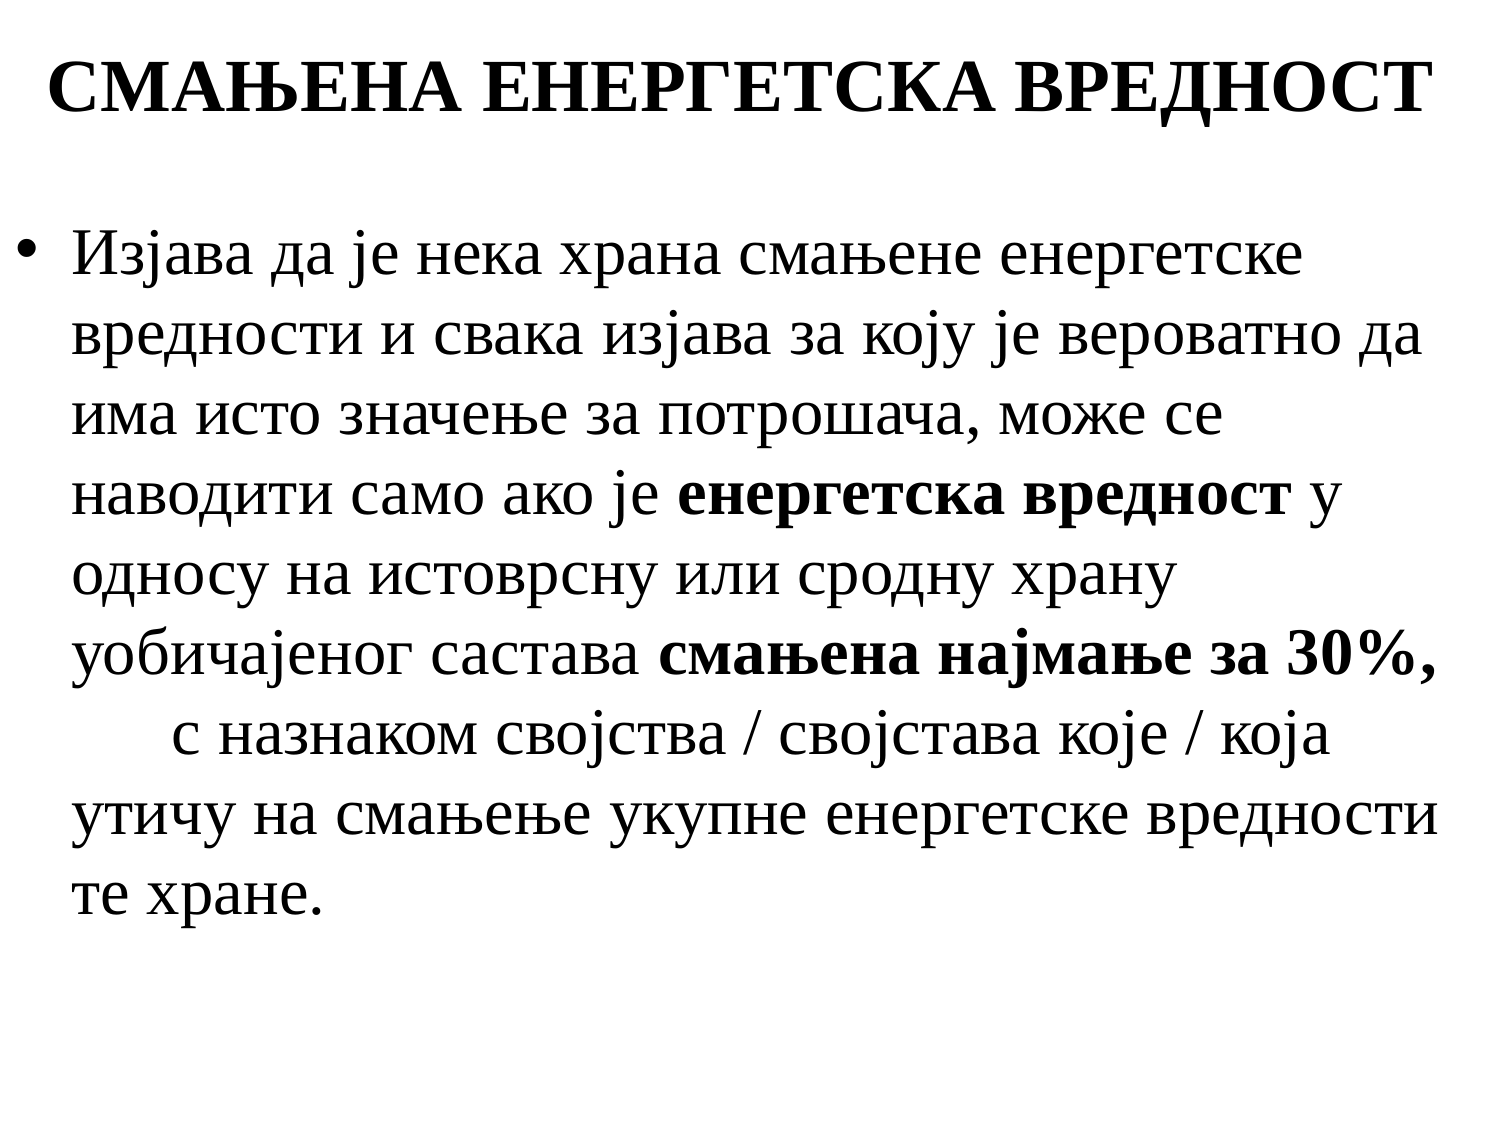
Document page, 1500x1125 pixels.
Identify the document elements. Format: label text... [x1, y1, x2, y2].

list Изјава да је нека храна смањене енергетске вредности и свака изјава за коју је вероватно да има исто значење за потрошача, може се наводити само ако је енергетска вредност у односу на истоврсну или сродну храну уобичајеног састава смањена најмање за 30%, с назнаком својства / својстава које / која утичу на смањење укупне енергетске вредности те хране. [0, 200, 1500, 1125]
title СМАЊЕНА ЕНЕРГЕТСКА ВРЕДНОСТ [0, 0, 1500, 163]
